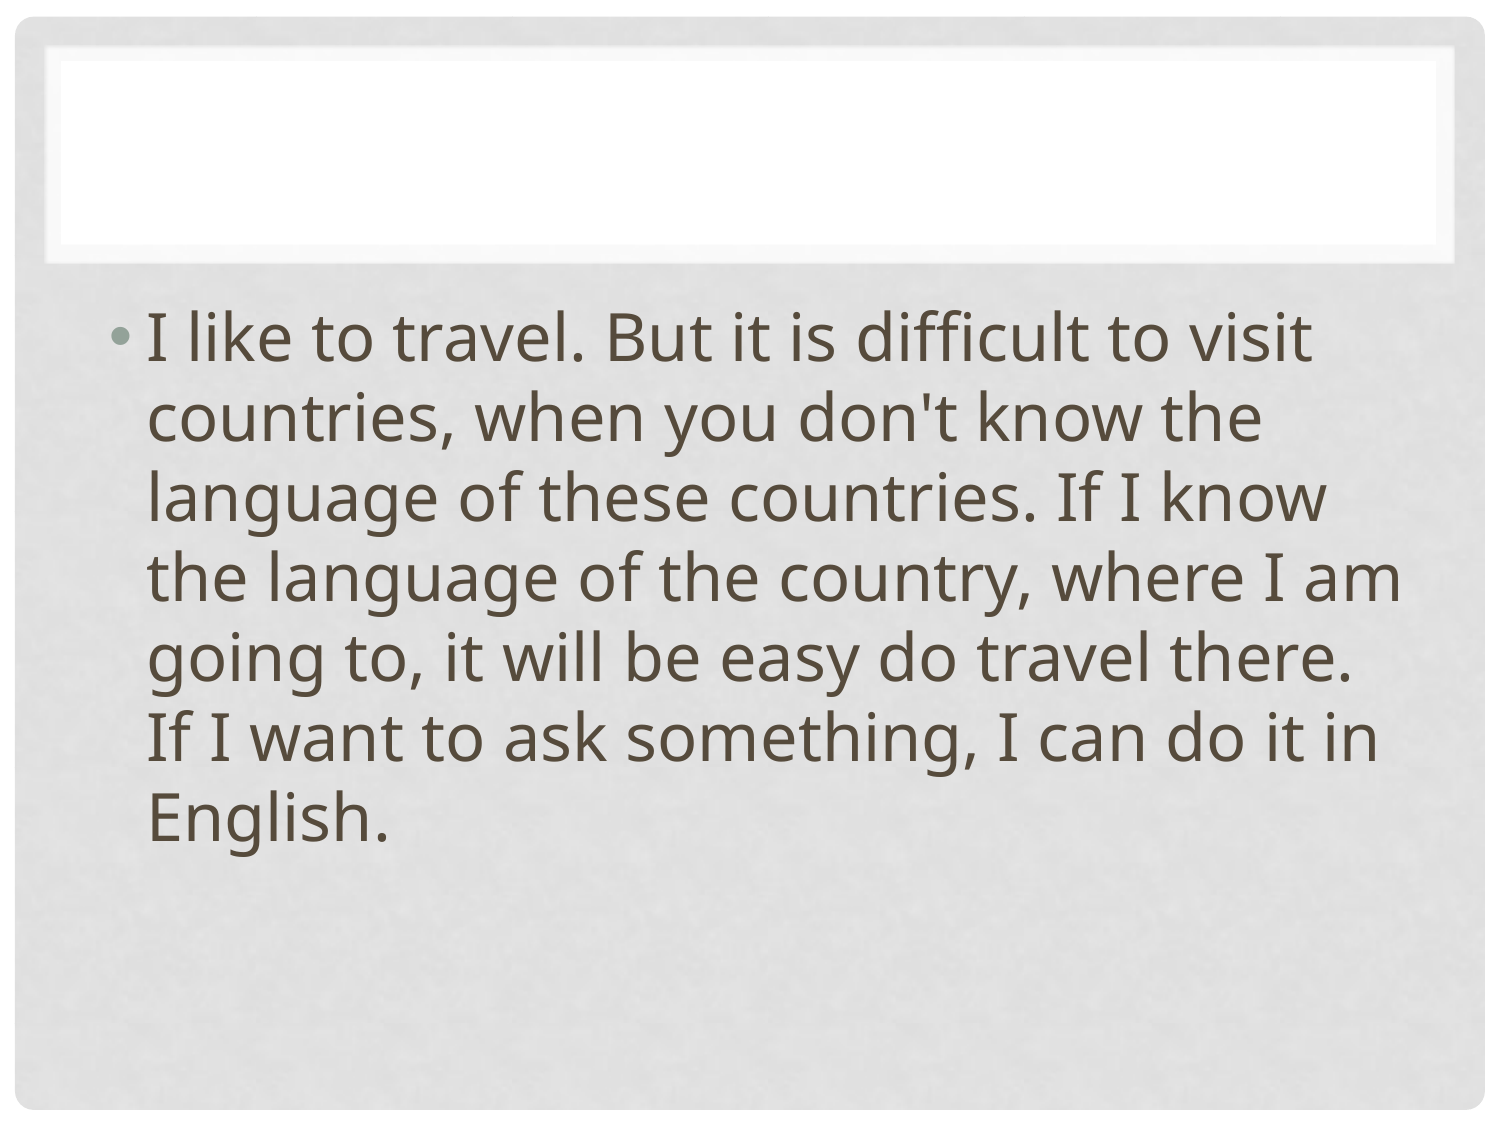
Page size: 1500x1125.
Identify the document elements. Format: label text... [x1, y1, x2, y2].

list I like to travel. But it is difficult to visit countries, when you don't know the language of these countries. If I know the language of the country, where I am going to, it will be easy do travel there. If I want to ask something, I can do it in English. [75, 287, 1425, 1005]
